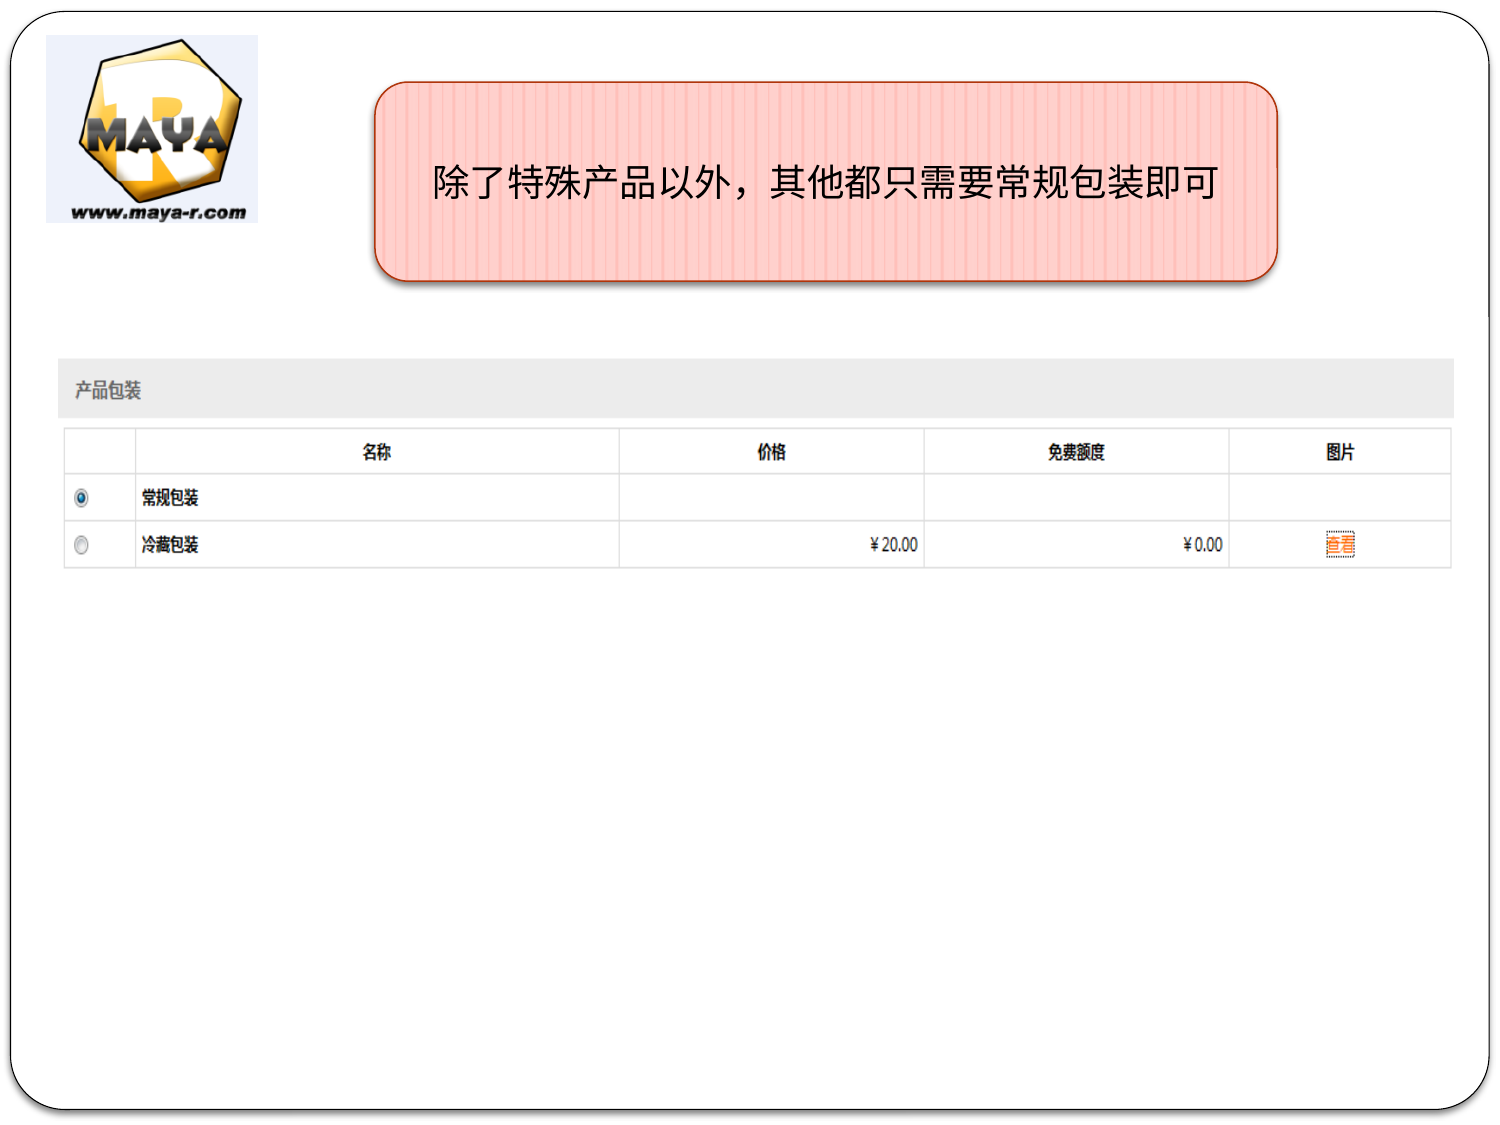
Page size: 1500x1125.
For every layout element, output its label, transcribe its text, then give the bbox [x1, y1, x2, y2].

text_box 除了特殊产品以外，其他都只需要常规包装即可 [374, 81, 1279, 282]
picture [58, 351, 1454, 598]
picture [46, 35, 258, 223]
